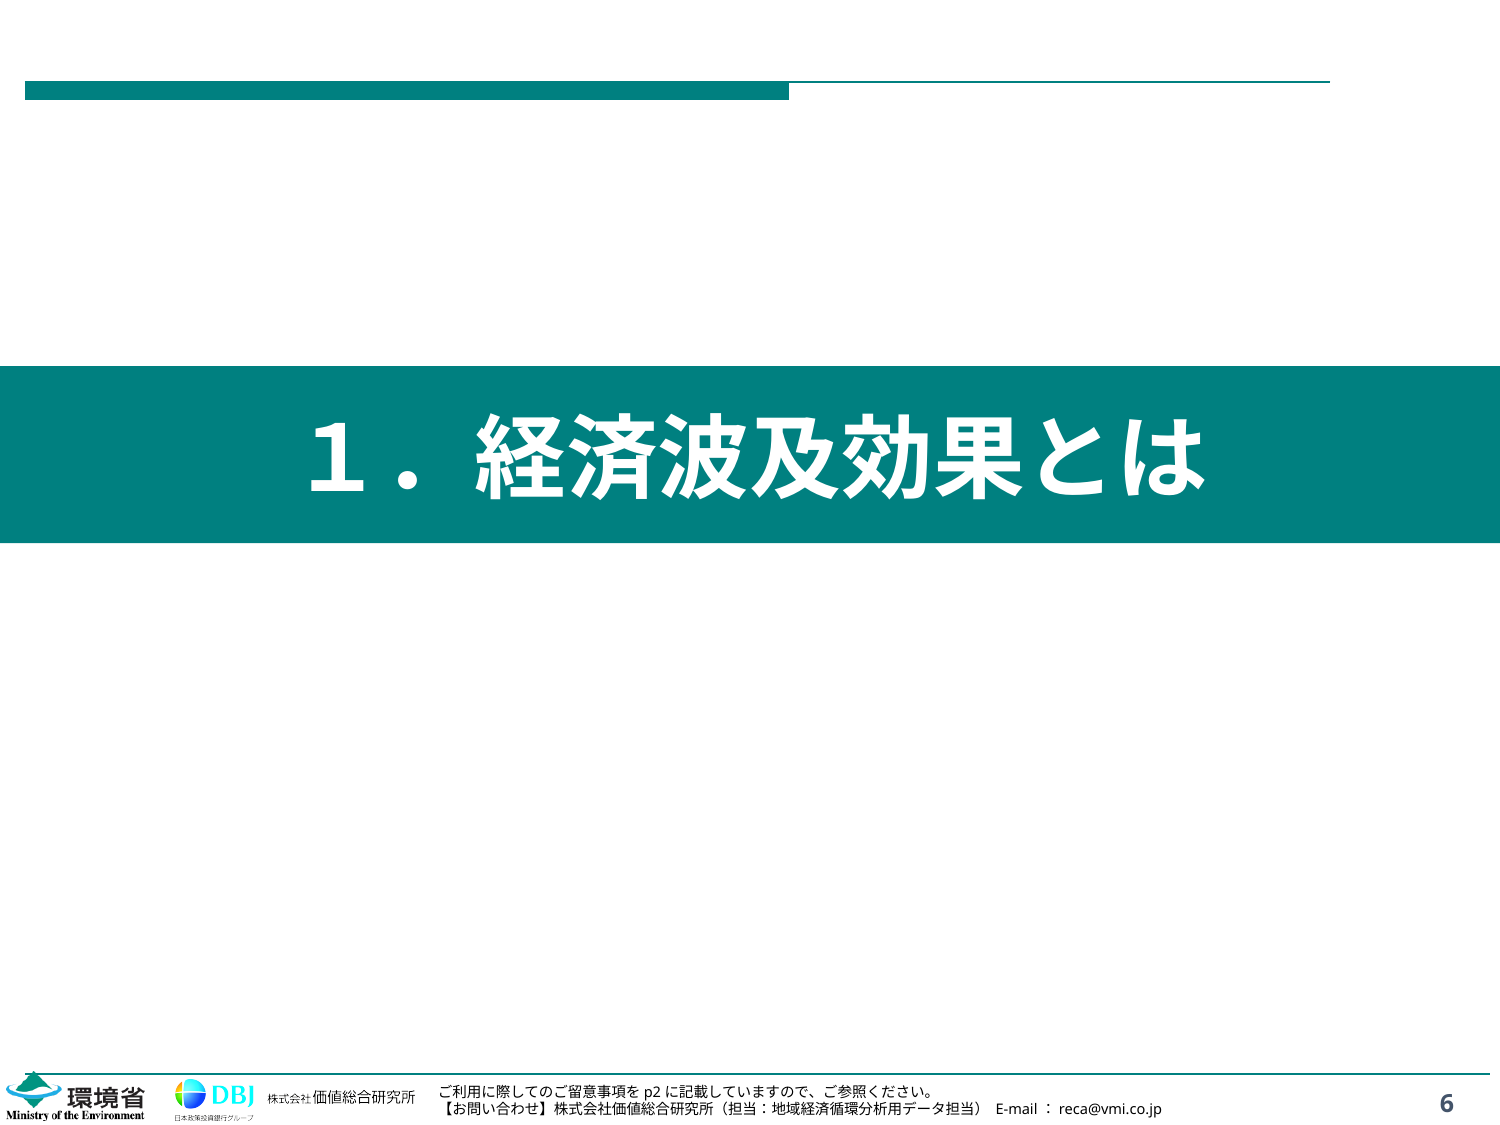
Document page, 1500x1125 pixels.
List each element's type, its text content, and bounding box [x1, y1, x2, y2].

text_box １．経済波及効果とは [0, 366, 1500, 544]
text_box ご利用に際してのご留意事項をp2に記載していますので、ご参照ください。 【お問い合わせ】株式会社価値総合研究所（担当：地域経済循環分析用データ担当） E-mail：reca@vmi.co.jp [423, 1075, 1188, 1125]
slide_number 6 [1393, 1079, 1500, 1122]
picture [171, 1075, 419, 1125]
picture [2, 1071, 148, 1125]
